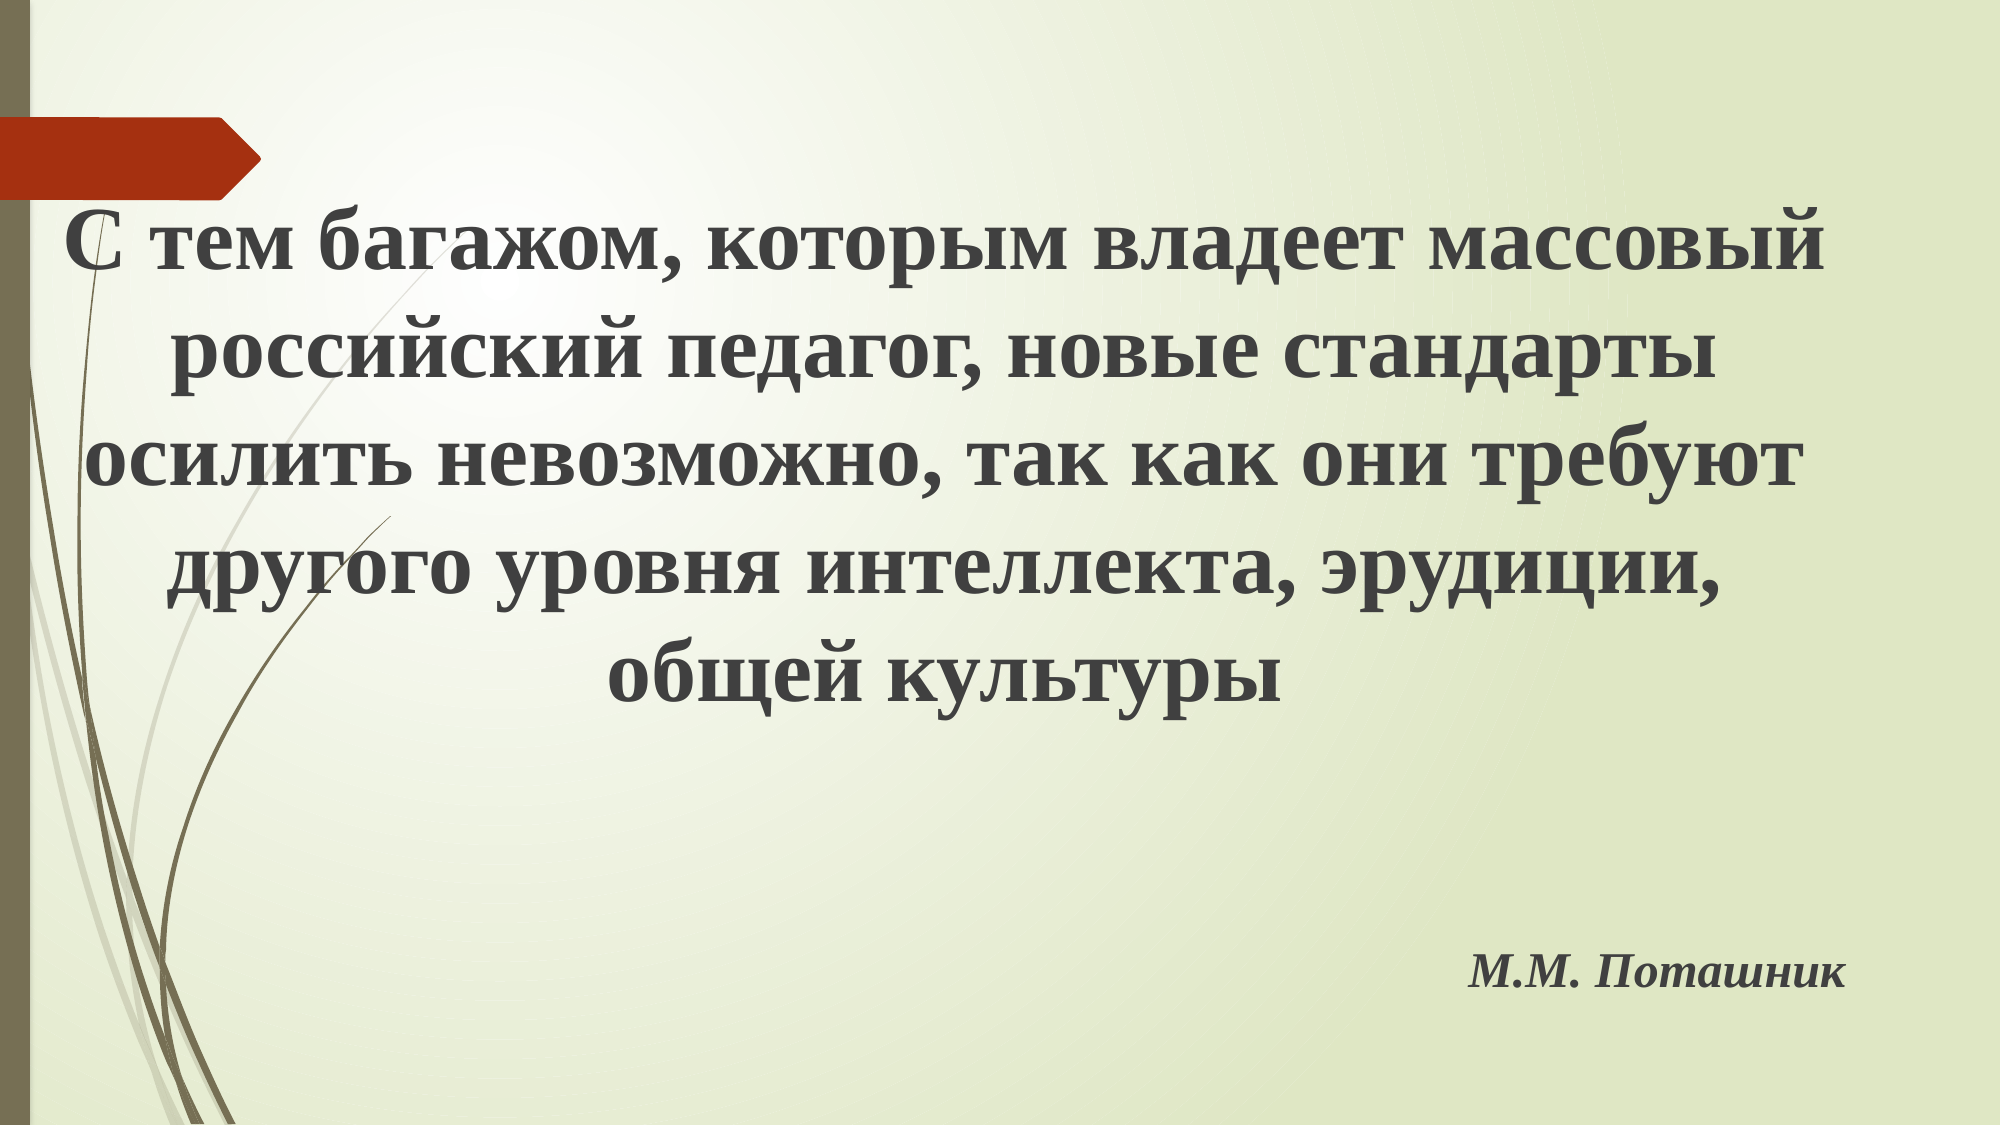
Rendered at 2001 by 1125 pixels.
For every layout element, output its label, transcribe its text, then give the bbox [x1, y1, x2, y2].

list С тем багажом, которым владеет массовый российский педагог, новые стандарты осилить невозможно, так как они требуют другого уровня интеллекта, эрудиции, общей культуры М.М. Поташник [29, 31, 1861, 1005]
